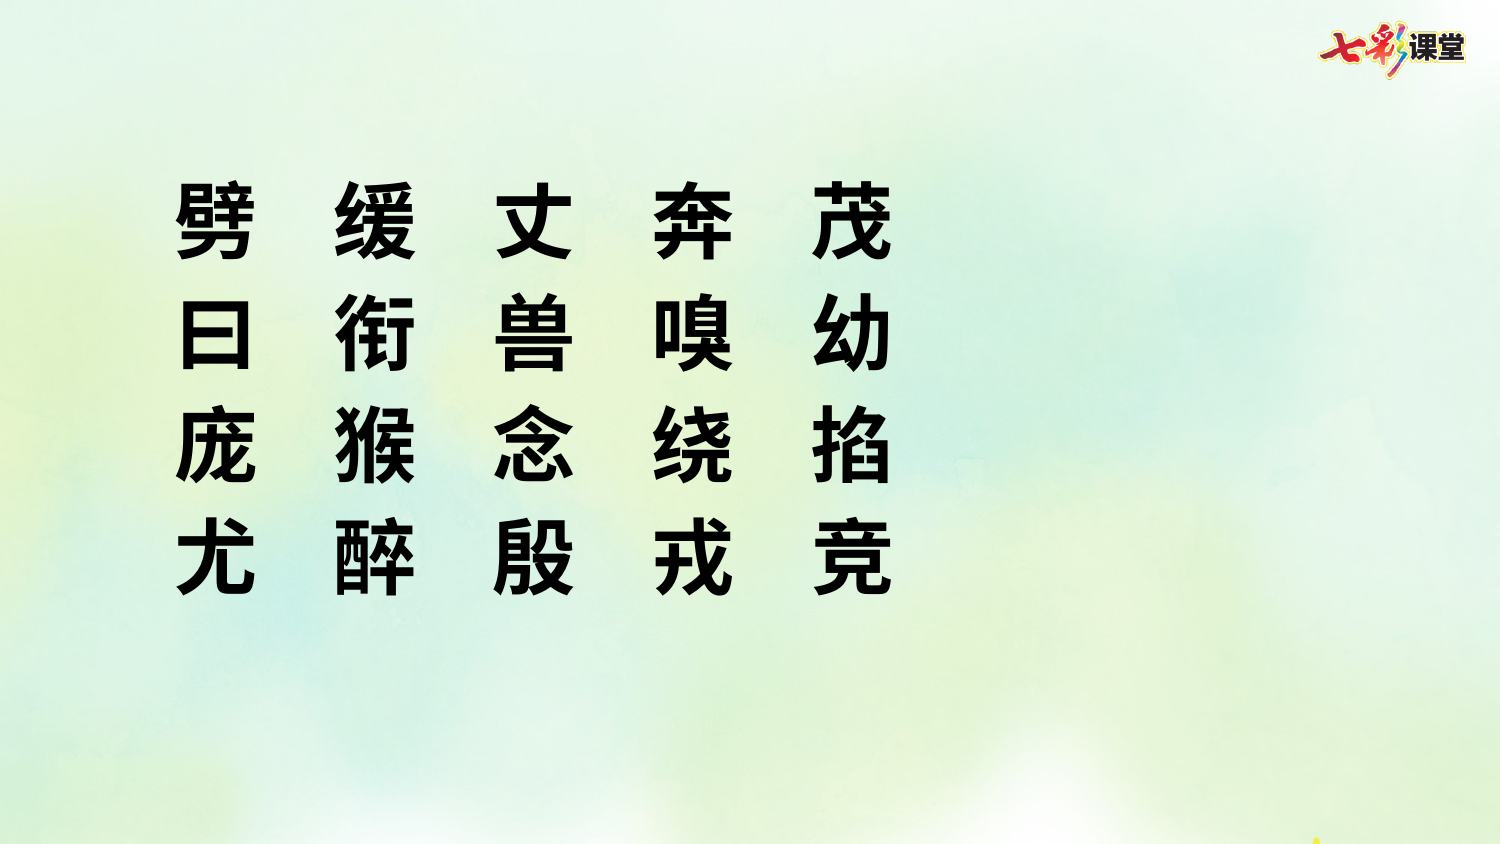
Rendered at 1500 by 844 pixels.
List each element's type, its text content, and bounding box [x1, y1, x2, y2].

text_box 庞 猴 念 绕 掐 [159, 385, 1371, 497]
text_box 尤 醉 殷 戎 竞 [159, 497, 1371, 613]
picture [0, 0, 1500, 844]
text_box 劈 缓 丈 奔 茂 [159, 161, 1309, 273]
text_box 曰 衔 兽 嗅 幼 [159, 273, 1341, 385]
